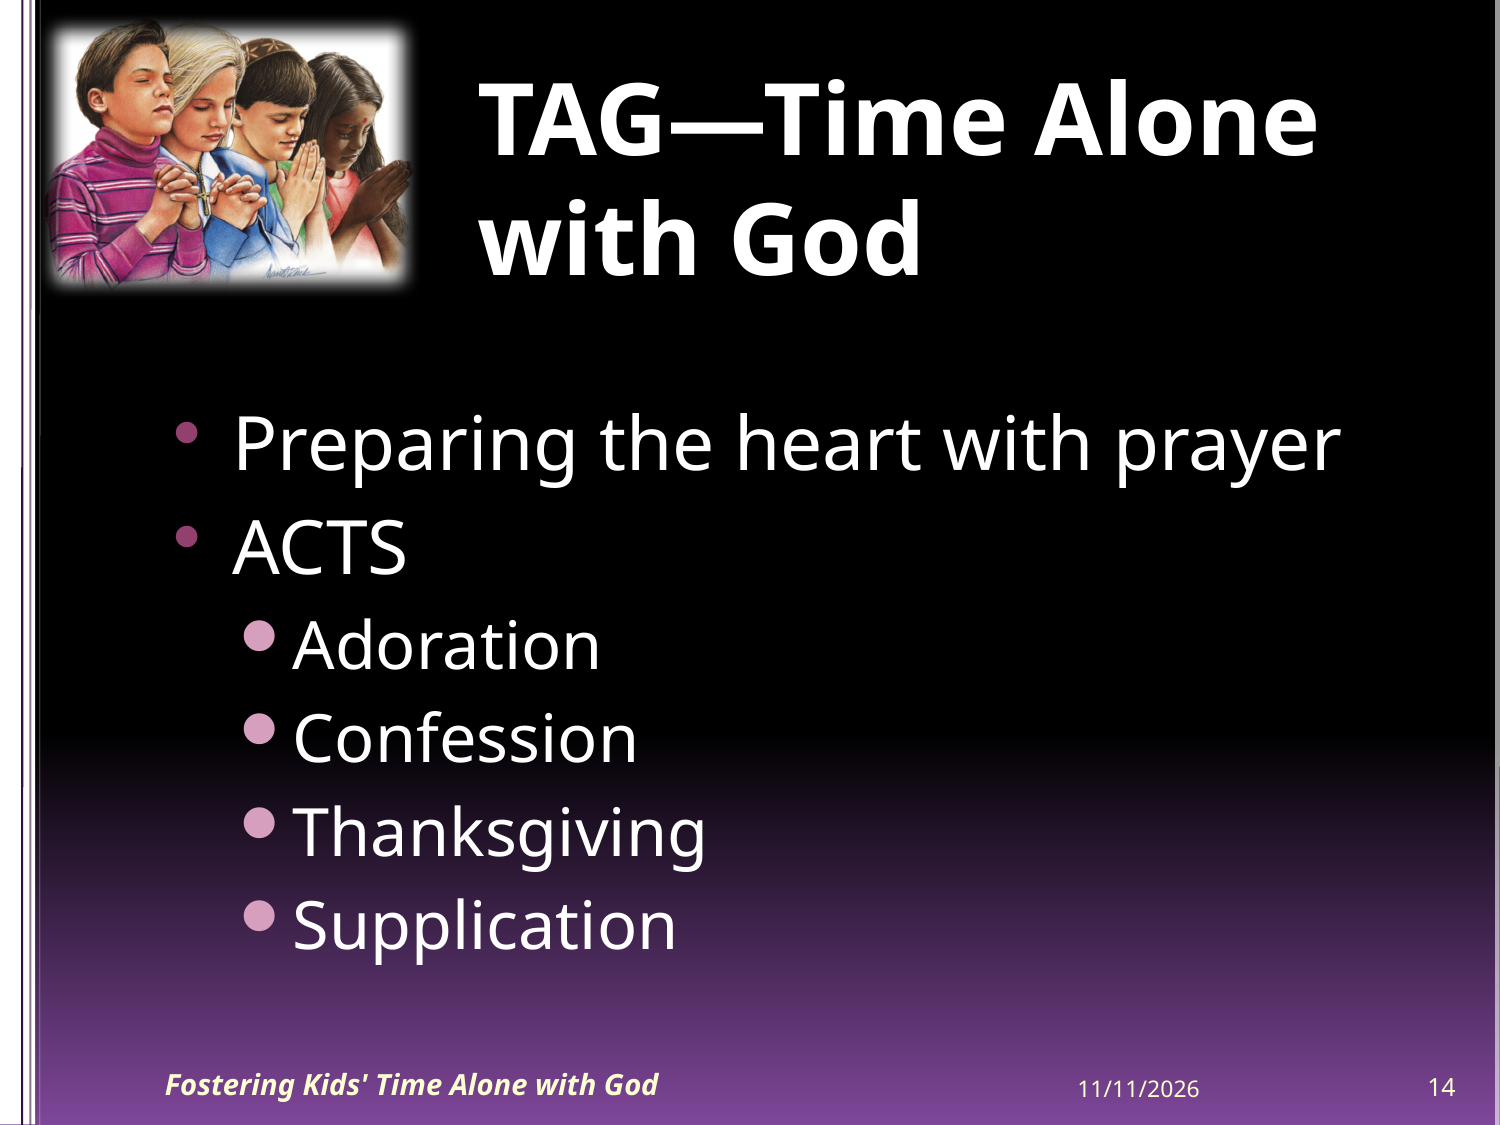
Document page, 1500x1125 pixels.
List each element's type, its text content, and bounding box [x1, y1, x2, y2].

list Preparing the heart with prayer ACTS Adoration Confession Thanksgiving Supplication [150, 387, 1425, 1053]
title TAG—Time Alone with God [462, 37, 1450, 313]
footer Fostering Kids' Time Alone with God [150, 1053, 1063, 1114]
picture [48, 23, 411, 289]
slide_number 14 [1412, 1053, 1488, 1114]
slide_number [1063, 1053, 1412, 1114]
